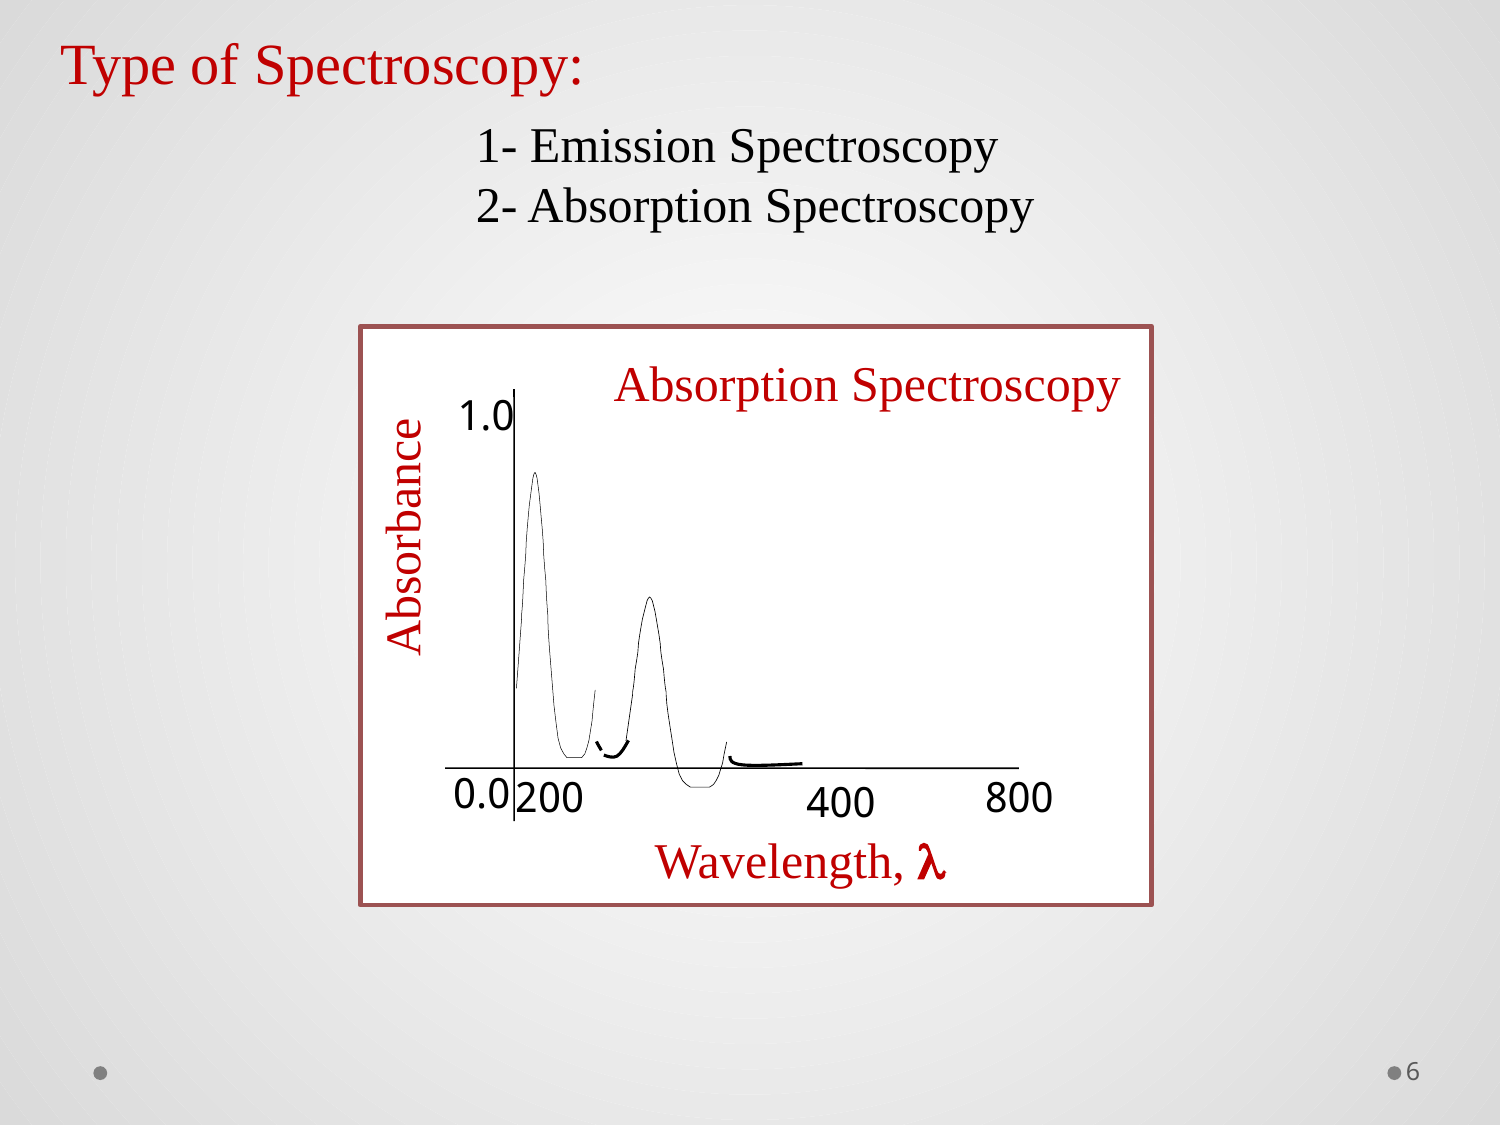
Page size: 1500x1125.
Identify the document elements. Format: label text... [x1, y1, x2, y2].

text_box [359, 326, 1152, 906]
text_box Type of Spectroscopy: [45, 19, 600, 104]
text_box 1- Emission Spectroscopy 2- Absorption Spectroscopy [461, 104, 1050, 300]
slide_number 6 [1401, 1042, 1494, 1103]
